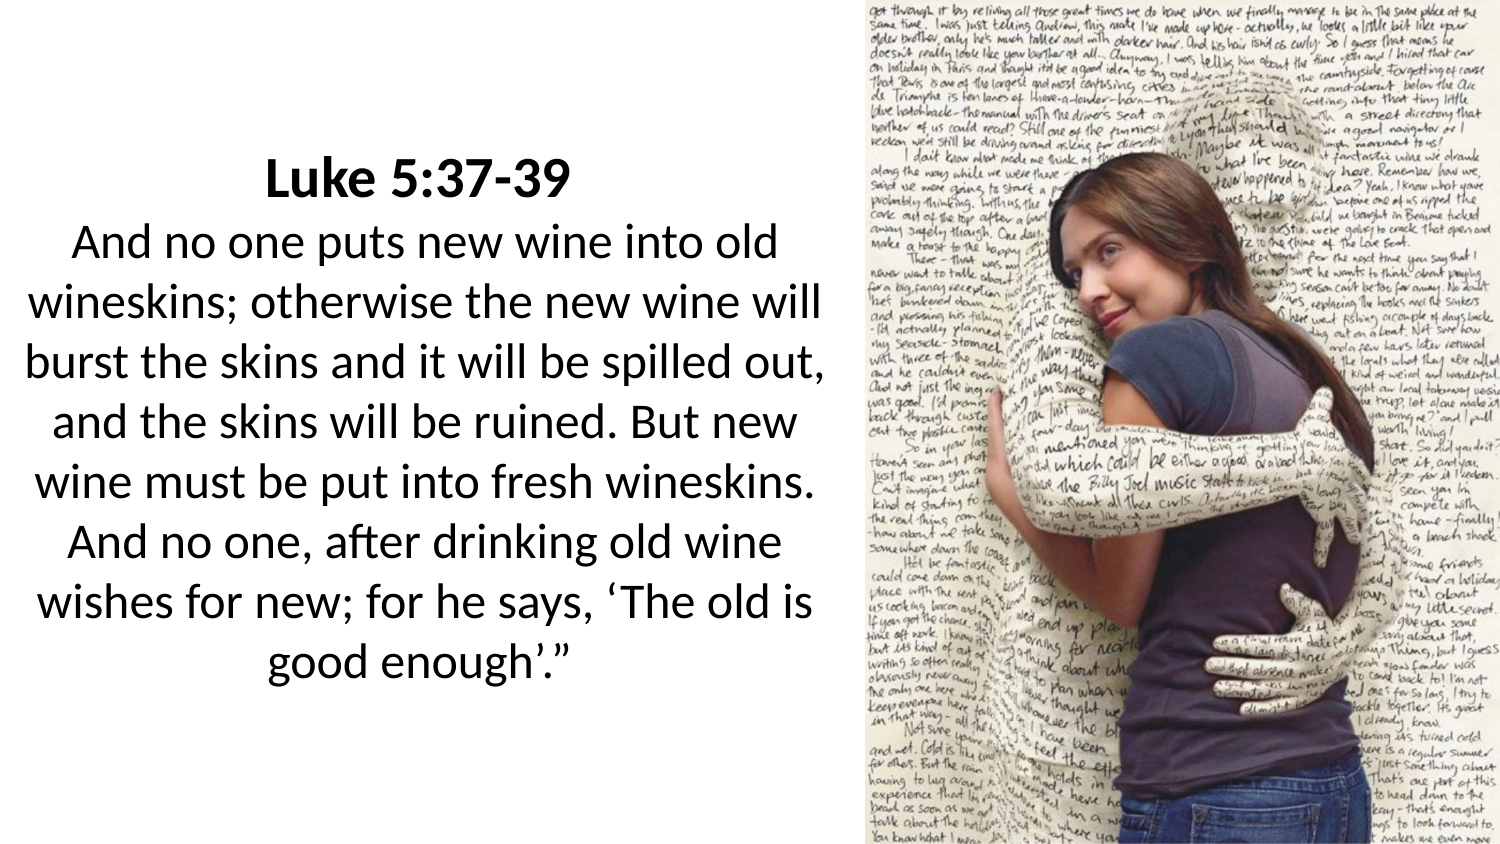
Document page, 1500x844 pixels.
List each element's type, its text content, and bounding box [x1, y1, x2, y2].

text_box Luke 5:37-39 And no one puts new wine into old wineskins; otherwise the new wine will burst the skins and it will be spilled out, and the skins will be ruined. But new wine must be put into fresh wineskins. And no one, after drinking old wine wishes for new; for he says, ‘The old is good enough’.” [0, 131, 857, 697]
picture [864, 0, 1500, 844]
